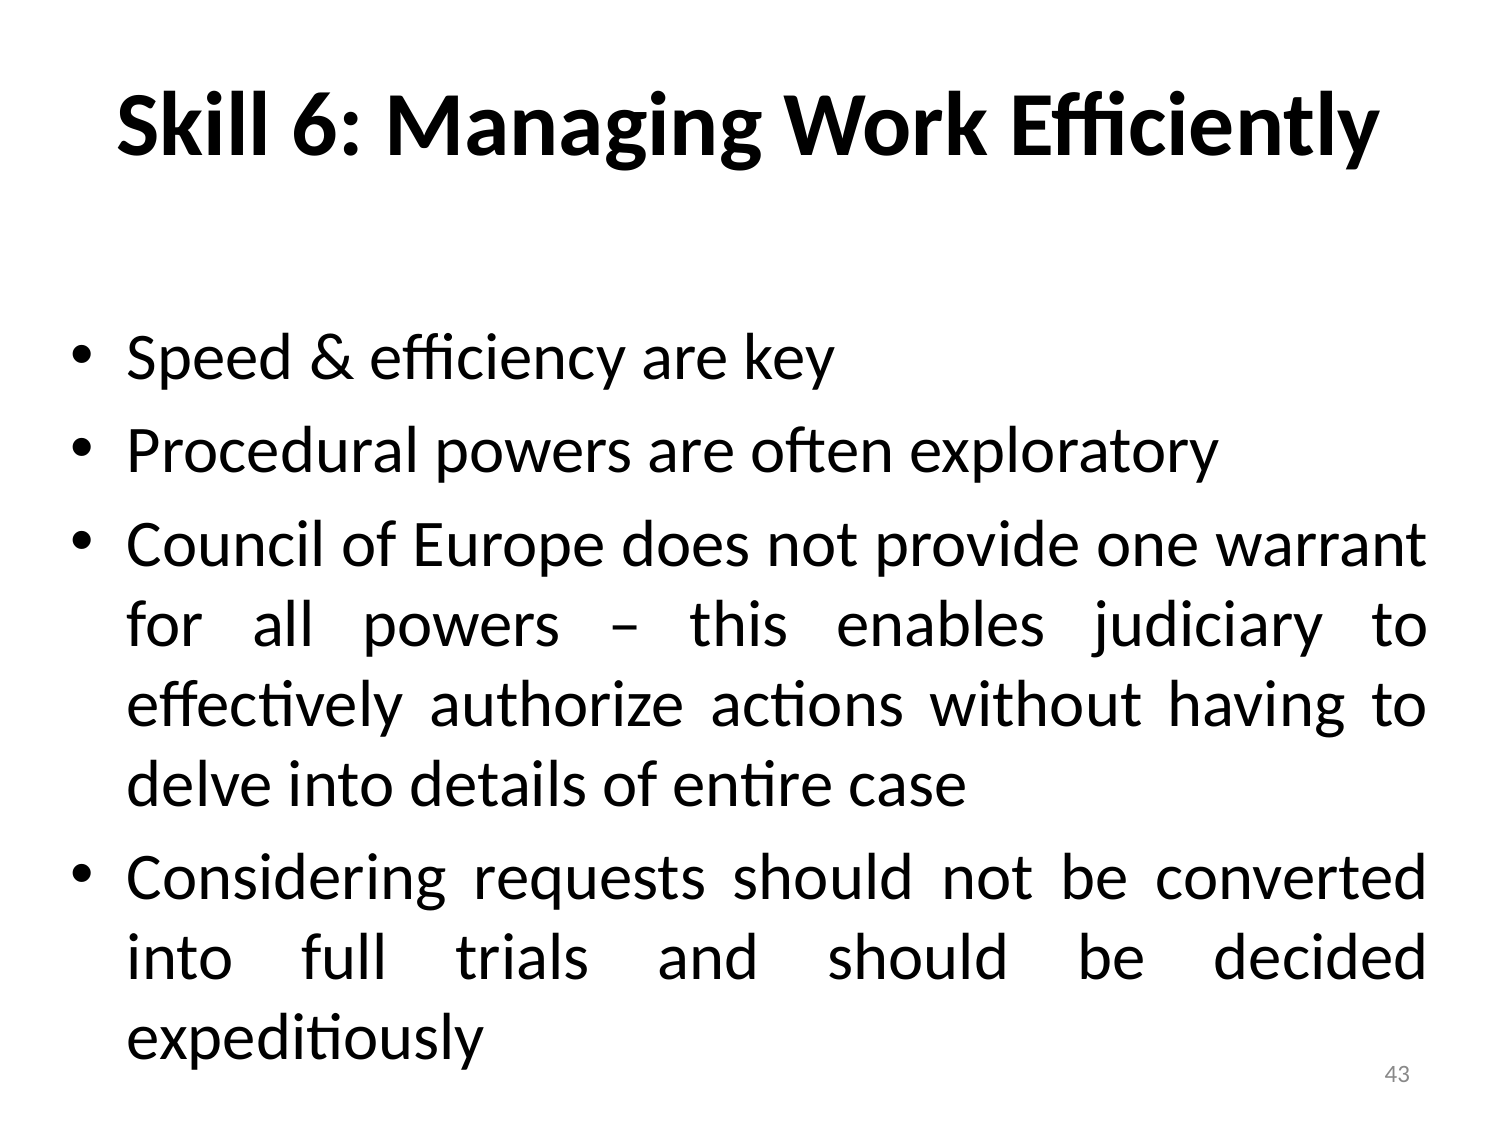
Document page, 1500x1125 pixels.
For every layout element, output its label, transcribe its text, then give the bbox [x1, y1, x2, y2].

slide_number 43 [1074, 1042, 1425, 1103]
title Skill 6: Managing Work Efficiently [75, 24, 1425, 213]
text_box Speed & efficiency are key Procedural powers are often exploratory Council of Europe does not provide one warrant for all powers – this enables judiciary to effectively authorize actions without having to delve into details of entire case Considering requests should not be converted into full trials and should be decided expeditiously [55, 212, 1445, 1088]
